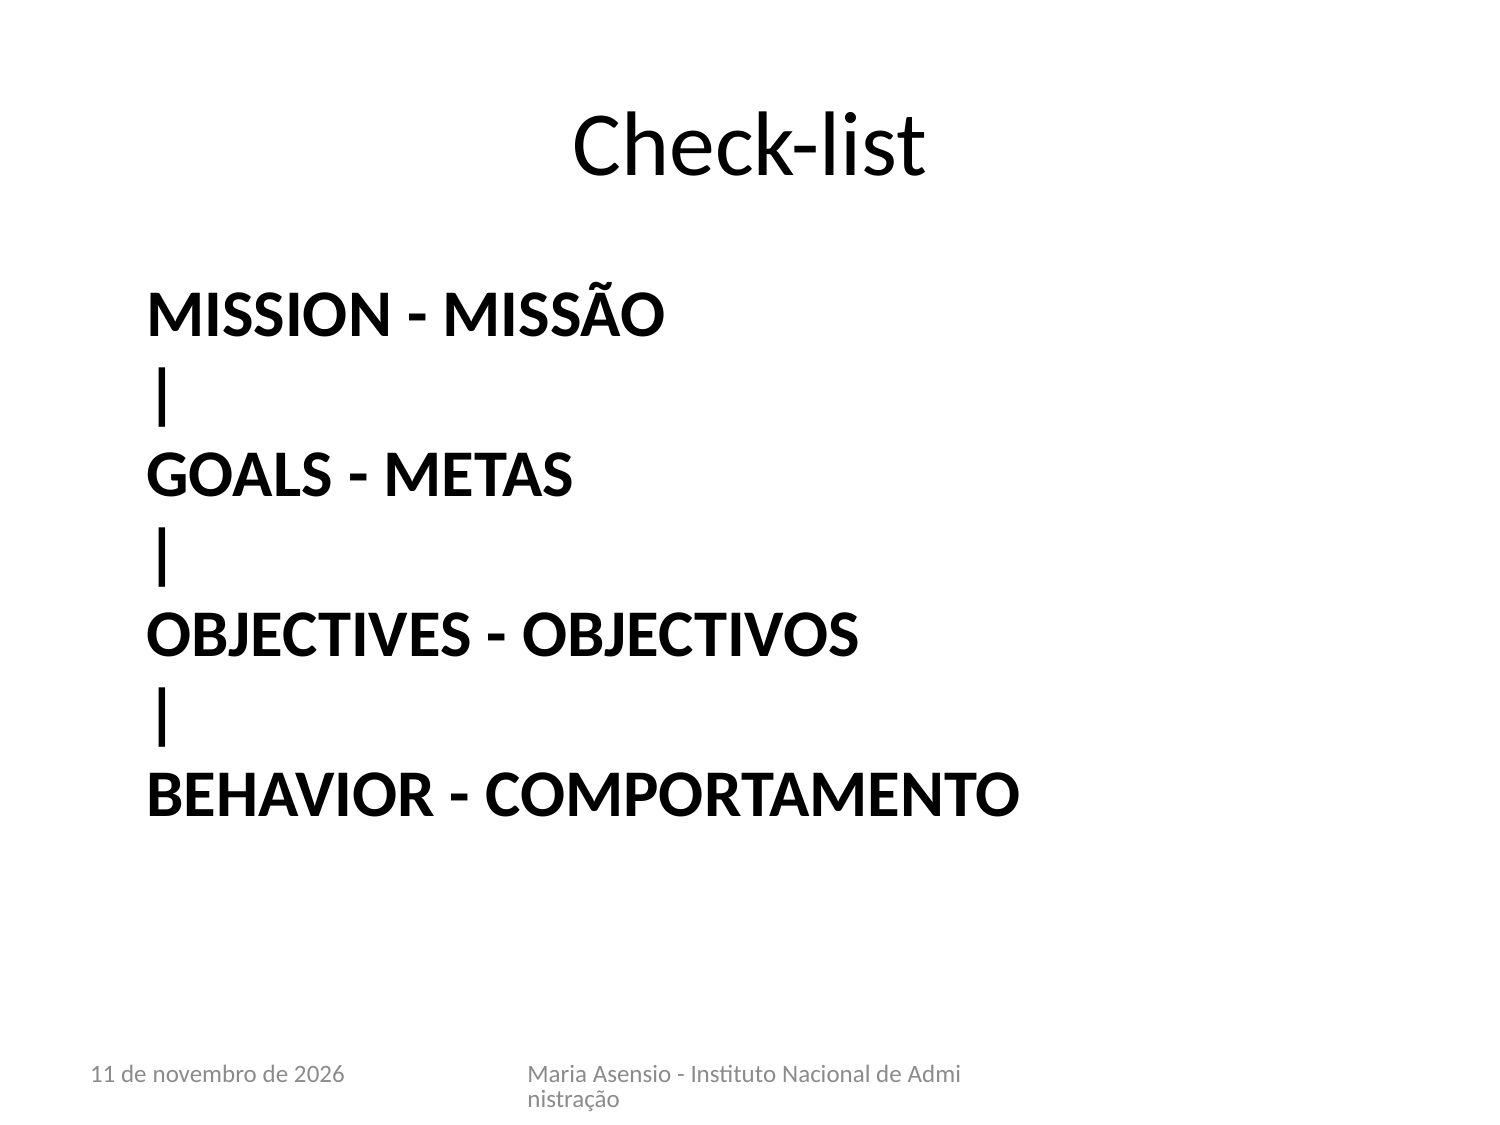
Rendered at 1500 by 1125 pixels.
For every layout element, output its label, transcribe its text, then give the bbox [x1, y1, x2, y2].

slide_number 21 de Maio de 2010 [75, 1042, 425, 1103]
footer Maria Asensio - Instituto Nacional de Administração [512, 1042, 988, 1103]
title Check-list [75, 45, 1425, 233]
list MISSION - MISSÃO | GOALS - METAS | OBJECTIVES - OBJECTIVOS | BEHAVIOR - COMPORTAMENTO [75, 262, 1425, 1005]
